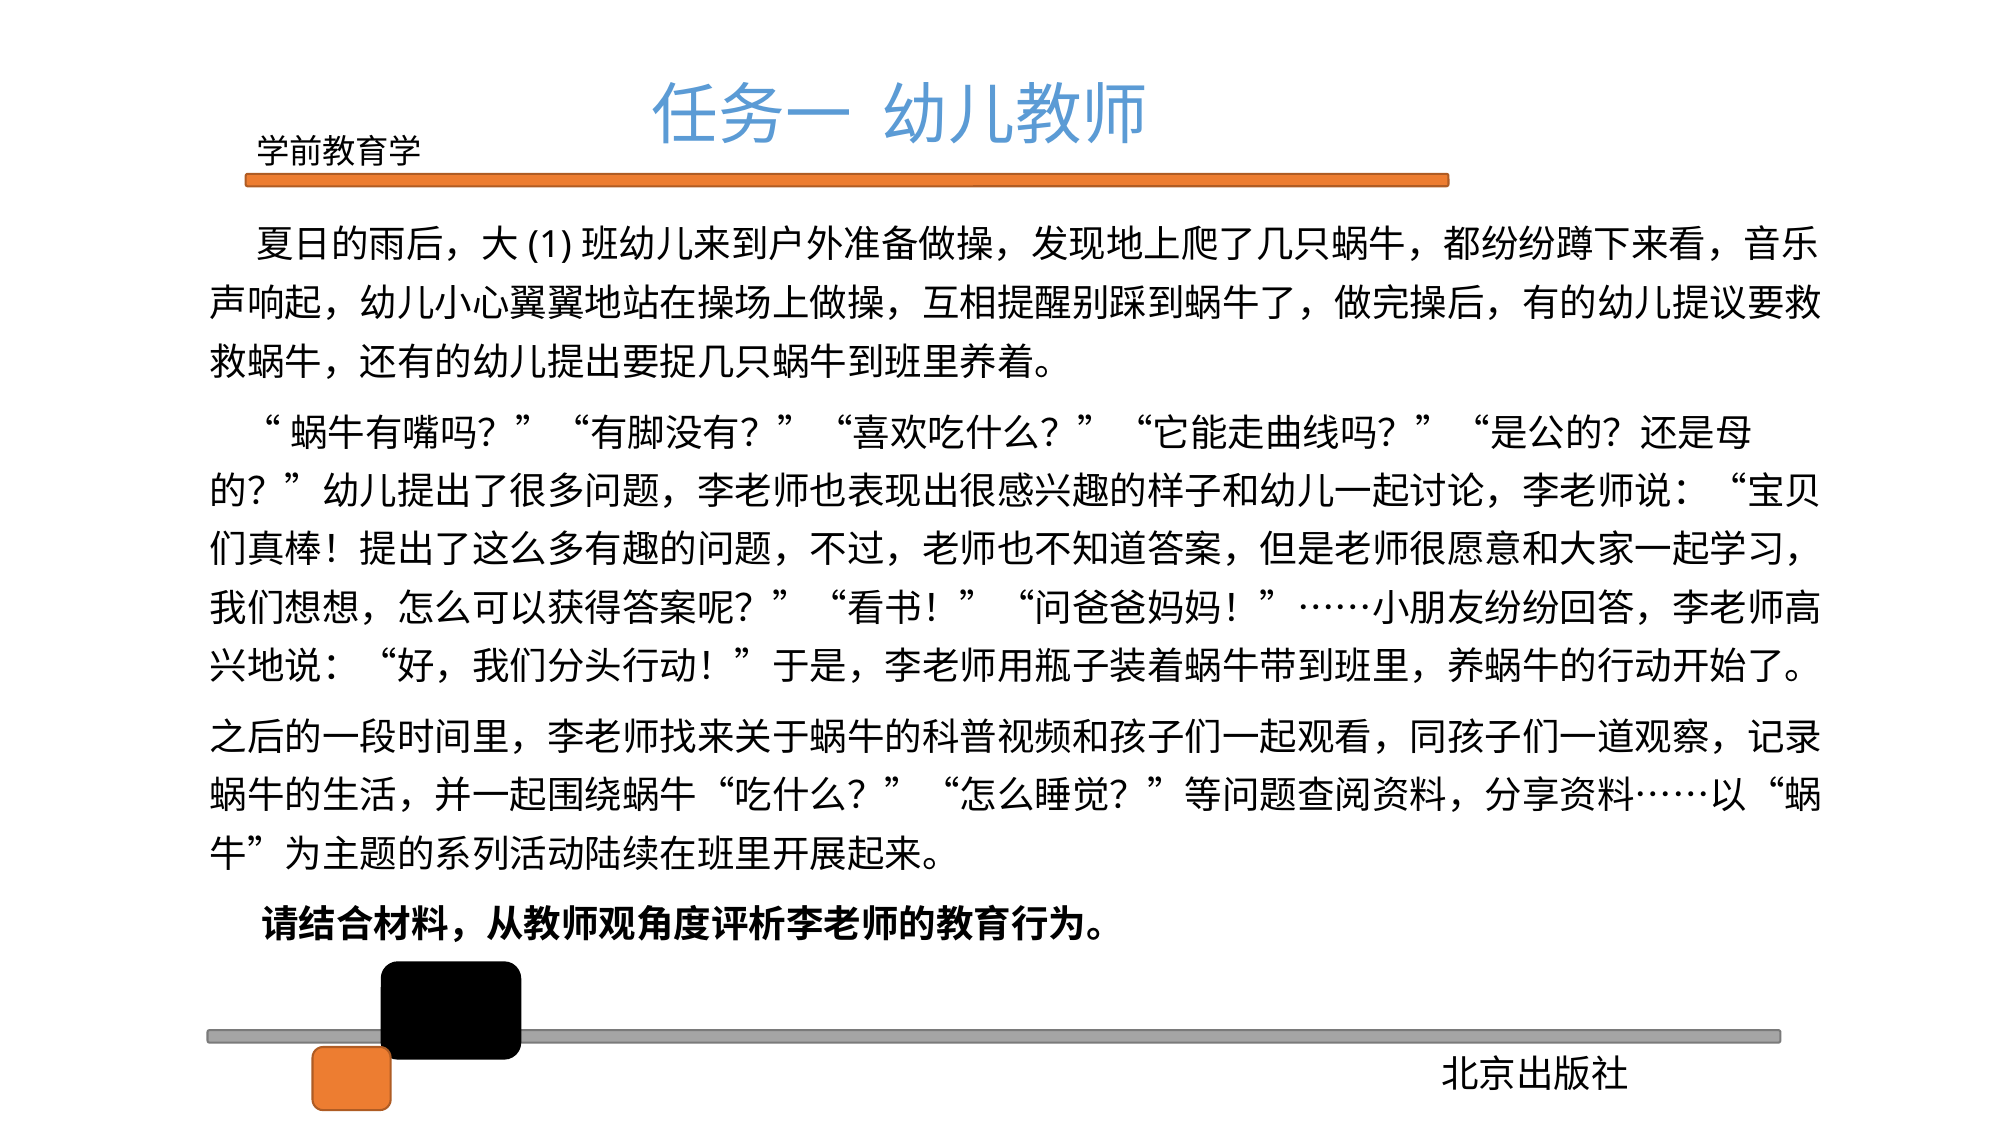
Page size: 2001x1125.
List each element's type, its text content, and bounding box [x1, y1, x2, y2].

text_box 夏日的雨后，大(1)班幼儿来到户外准备做操，发现地上爬了几只蜗牛，都纷纷蹲下来看，音乐声响起，幼儿小心翼翼地站在操场上做操，互相提醒别踩到蜗牛了，做完操后，有的幼儿提议要救救蜗牛，还有的幼儿提出要捉几只蜗牛到班里养着。 “蜗牛有嘴吗？”“有脚没有？”“喜欢吃什么？”“它能走曲线吗？”“是公的？还是母的？”幼儿提出了很多问题，李老师也表现出很感兴趣的样子和幼儿一起讨论，李老师说：“宝贝们真棒！提出了这么多有趣的问题，不过，老师也不知道答案，但是老师很愿意和大家一起学习，我们想想，怎么可以获得答案呢？”“看书！”“问爸爸妈妈！”……小朋友纷纷回答，李老师高兴地说：“好，我们分头行动！”于是，李老师用瓶子装着蜗牛带到班里，养蜗牛的行动开始了。 之后的一段时间里，李老师找来关于蜗牛的科普视频和孩子们一起观看，同孩子们一道观察，记录蜗牛的生活，并一起围绕蜗牛“吃什么？”“怎么睡觉？”等问题查阅资料，分享资料……以“蜗牛”为主题的系列活动陆续在班里开展起来。 请结合材料，从教师观角度评析李老师的教育行为。 [194, 200, 1871, 953]
text_box 任务一 幼儿教师 [636, 64, 1164, 160]
